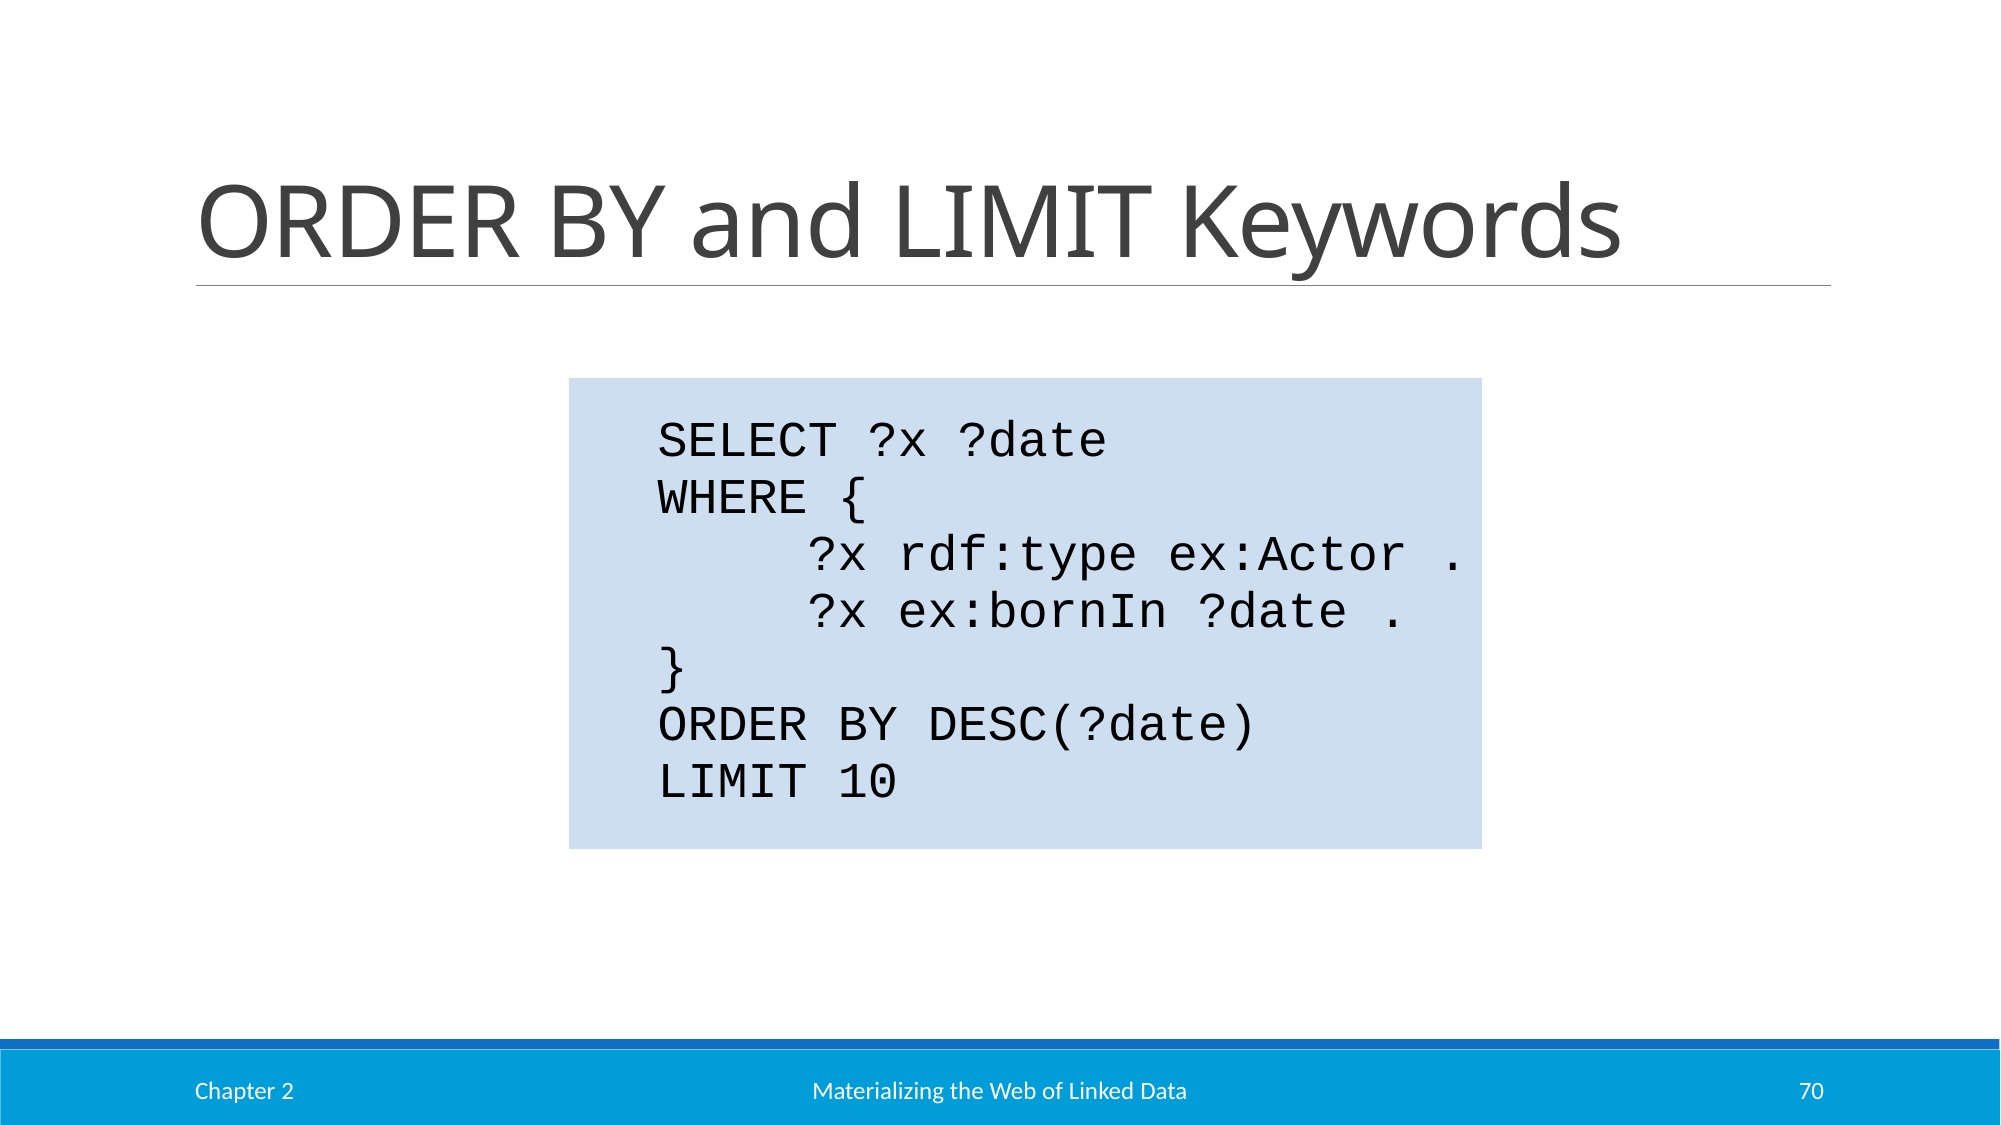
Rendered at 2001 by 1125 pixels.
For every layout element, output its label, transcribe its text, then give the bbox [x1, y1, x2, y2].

slide_number Chapter 2 [180, 1059, 586, 1120]
footer Materializing the Web of Linked Data [604, 1059, 1396, 1120]
slide_number 70 [1624, 1059, 1840, 1120]
title ORDER BY and LIMIT Keywords [180, 47, 1830, 285]
table_header SELECT ?x ?date WHERE { ?x rdf:type ex:Actor . ?x ex:bornIn ?date . } ORDER BY DESC(?date) LIMIT 10 [569, 378, 1482, 849]
